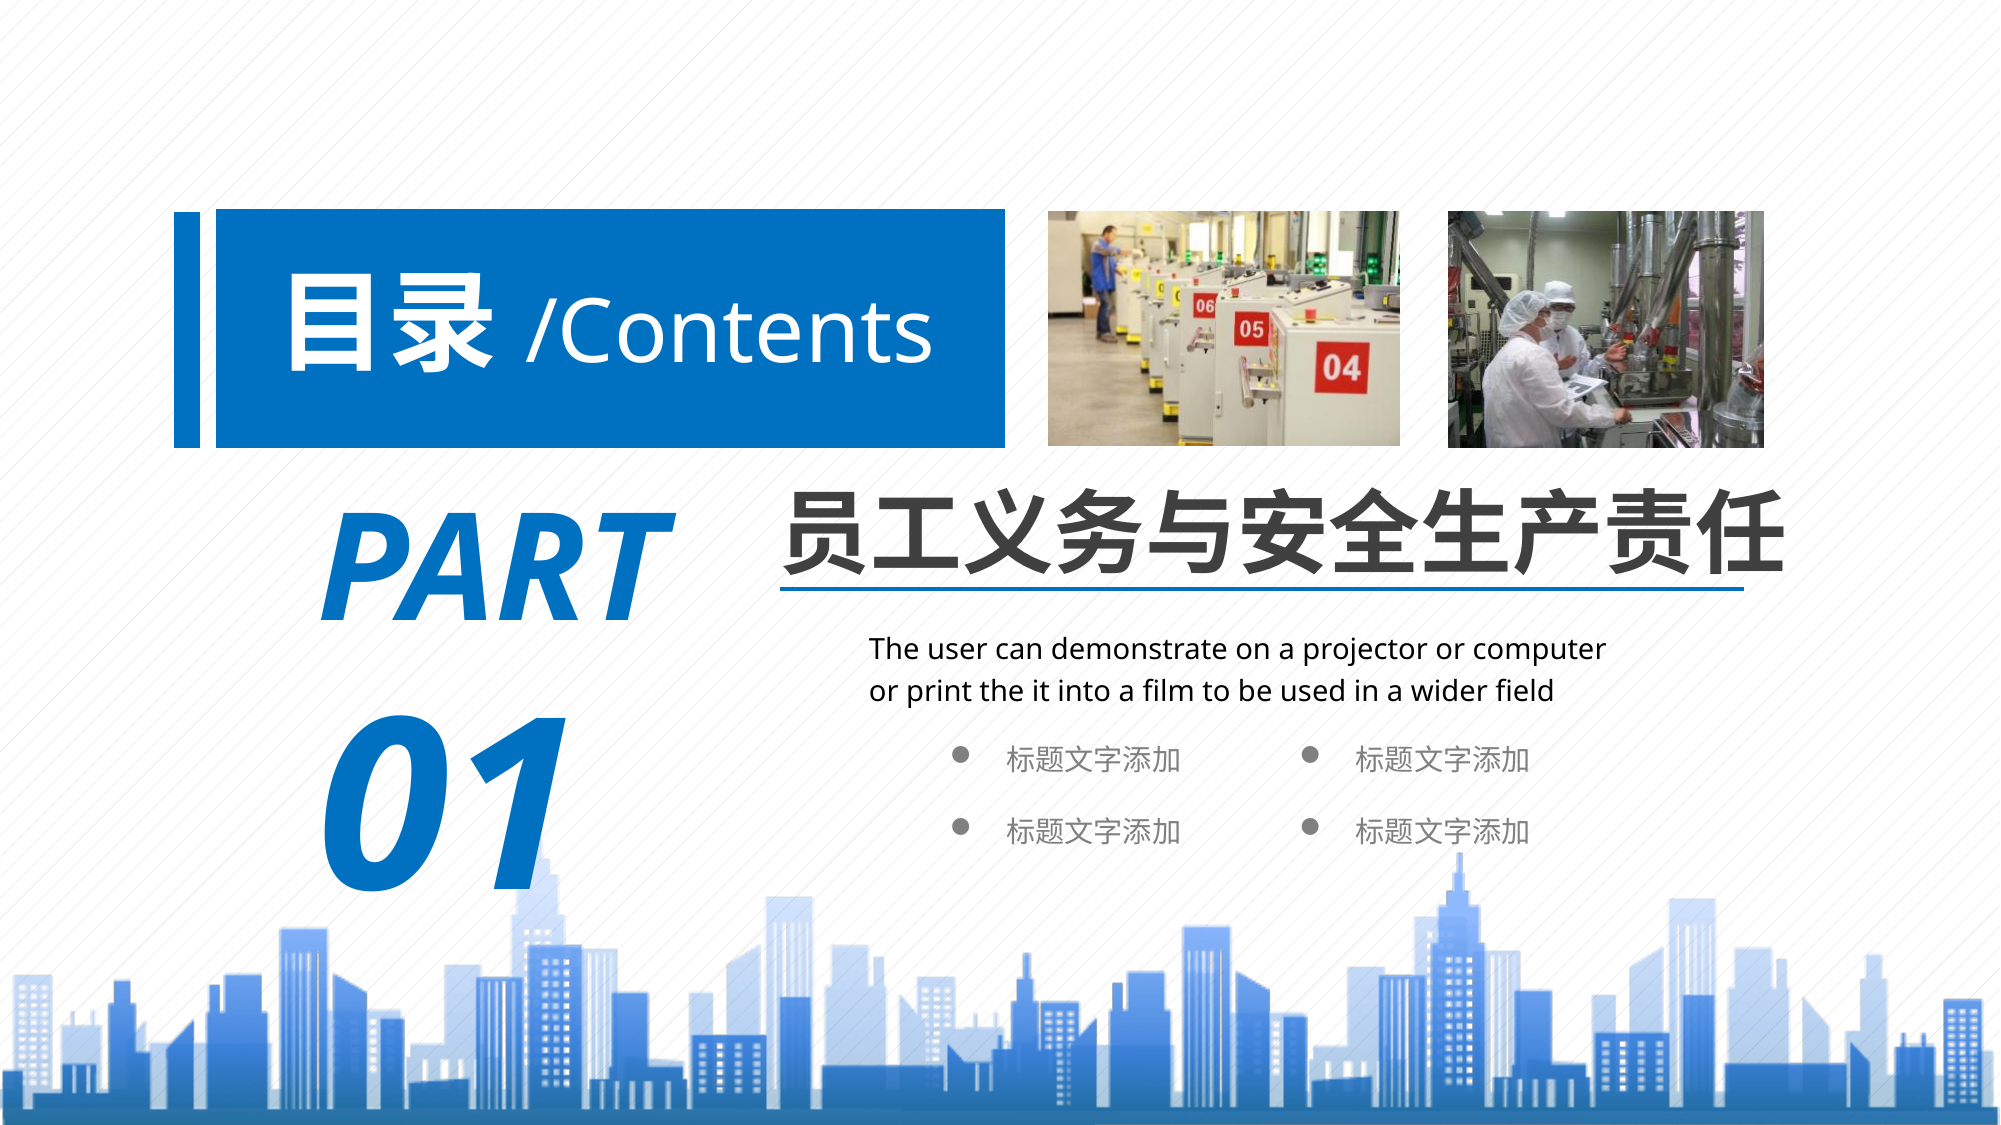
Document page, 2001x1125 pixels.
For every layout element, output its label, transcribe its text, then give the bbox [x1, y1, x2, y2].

text_box 标题文字添加 [935, 733, 1197, 784]
text_box 标题文字添加 [935, 806, 1197, 856]
picture [1448, 211, 1764, 448]
text_box PART 01 [302, 462, 682, 946]
text_box 员工义务与安全生产责任 [763, 467, 1803, 593]
text_box The user can demonstrate on a projector or computer or print the it into a film to be used in a wider field [854, 616, 1639, 715]
text_box [216, 209, 1005, 448]
text_box 标题文字添加 [1284, 806, 1547, 856]
text_box 目录/Contents [261, 244, 1048, 392]
text_box 标题文字添加 [1284, 733, 1547, 784]
picture [1048, 211, 1400, 446]
text_box [174, 212, 200, 448]
picture [0, 782, 2000, 1125]
